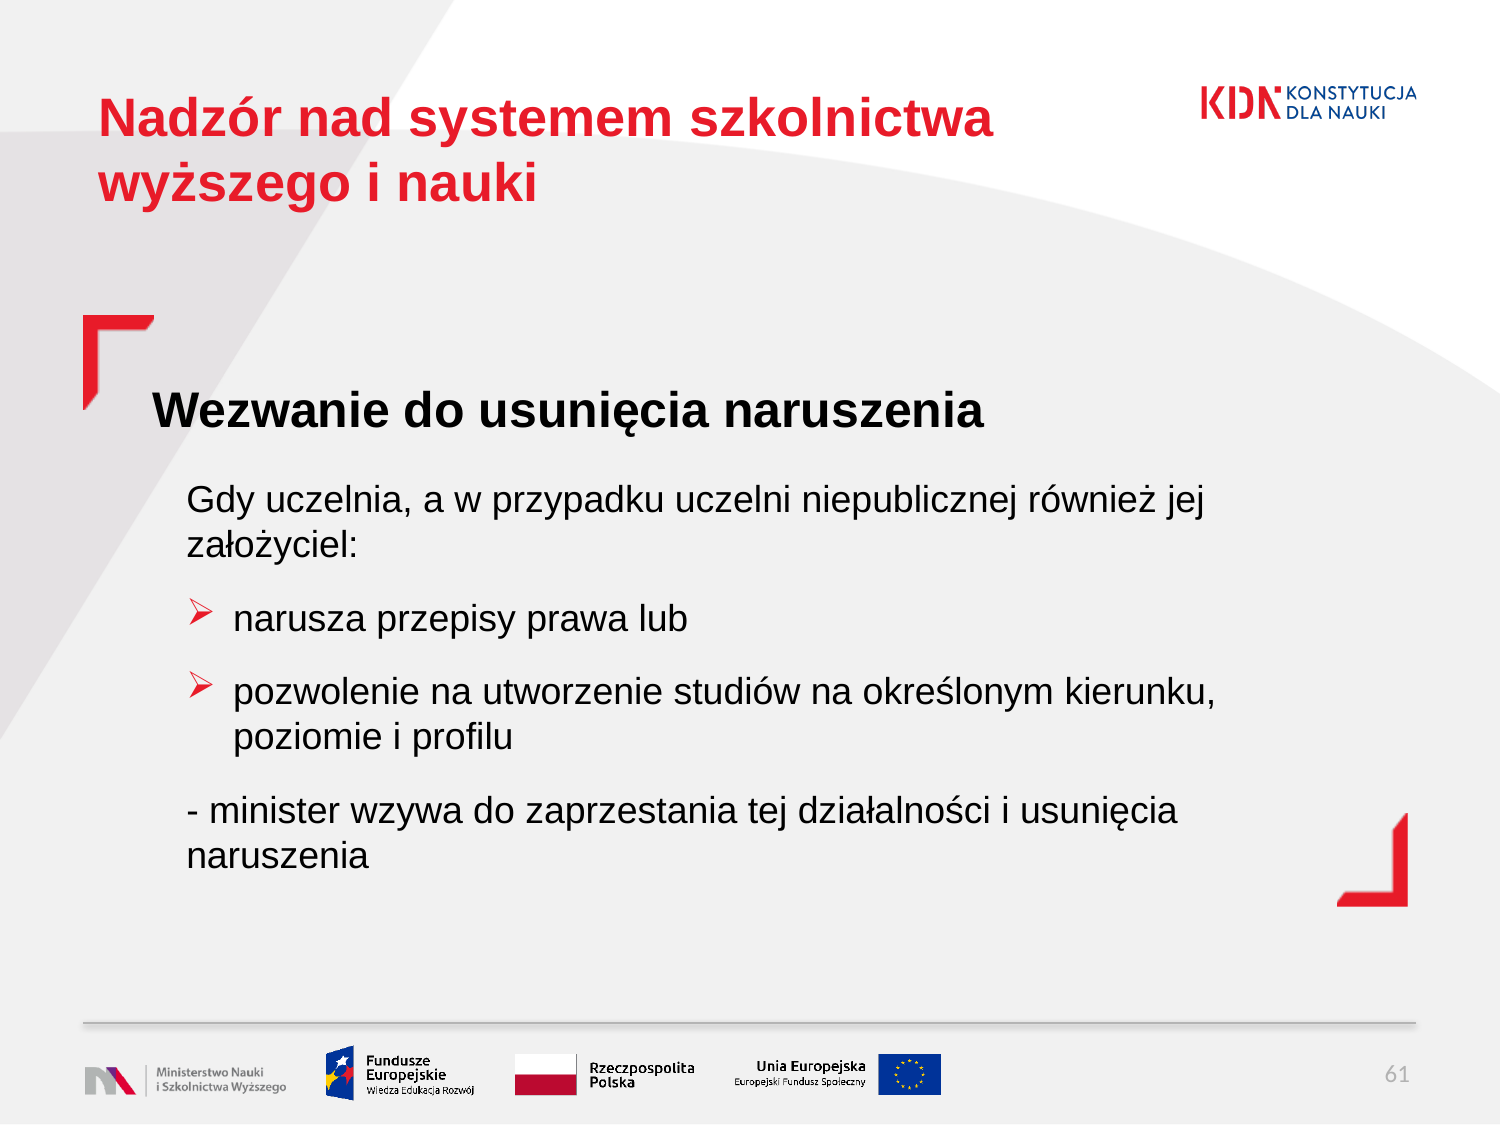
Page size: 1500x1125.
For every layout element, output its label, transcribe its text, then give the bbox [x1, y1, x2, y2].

title Nadzór nad systemem szkolnictwa wyższego i nauki [83, 74, 1170, 143]
slide_number 61 [1074, 1042, 1425, 1103]
text_box [95, 328, 1075, 916]
picture [0, 0, 1500, 1125]
text_box Wezwanie do usunięcia naruszenia [137, 370, 1259, 446]
list Gdy uczelnia, a w przypadku uczelni niepublicznej również jej założyciel: narusza przepisy prawa lub pozwolenie na utworzenie studiów na określonym kierunku, poziomie i profilu - minister wzywa do zaprzestania tej działalności i usunięcia naruszenia [171, 468, 1365, 890]
